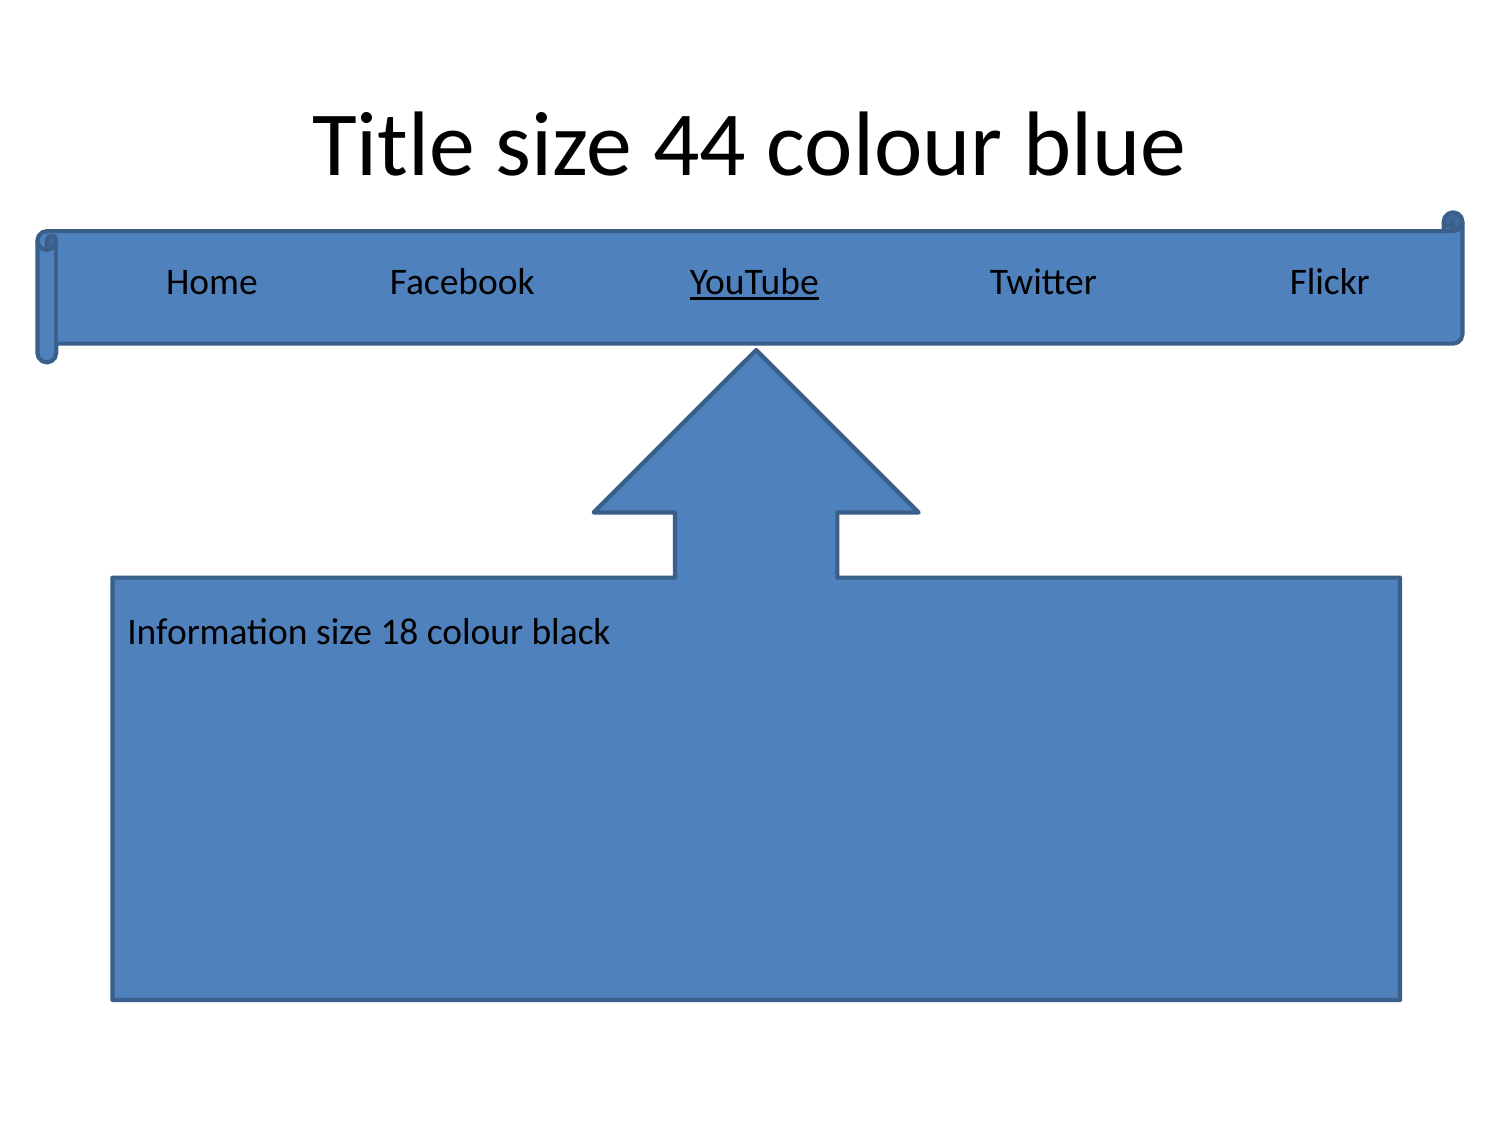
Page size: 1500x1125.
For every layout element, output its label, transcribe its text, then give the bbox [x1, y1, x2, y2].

text_box Information size 18 colour black [112, 599, 1400, 660]
title Title size 44 colour blue [75, 45, 1425, 229]
text_box [110, 347, 1403, 1003]
text_box [35, 210, 1465, 365]
text_box Home Facebook YouTube Twitter Flickr [75, 249, 1400, 310]
